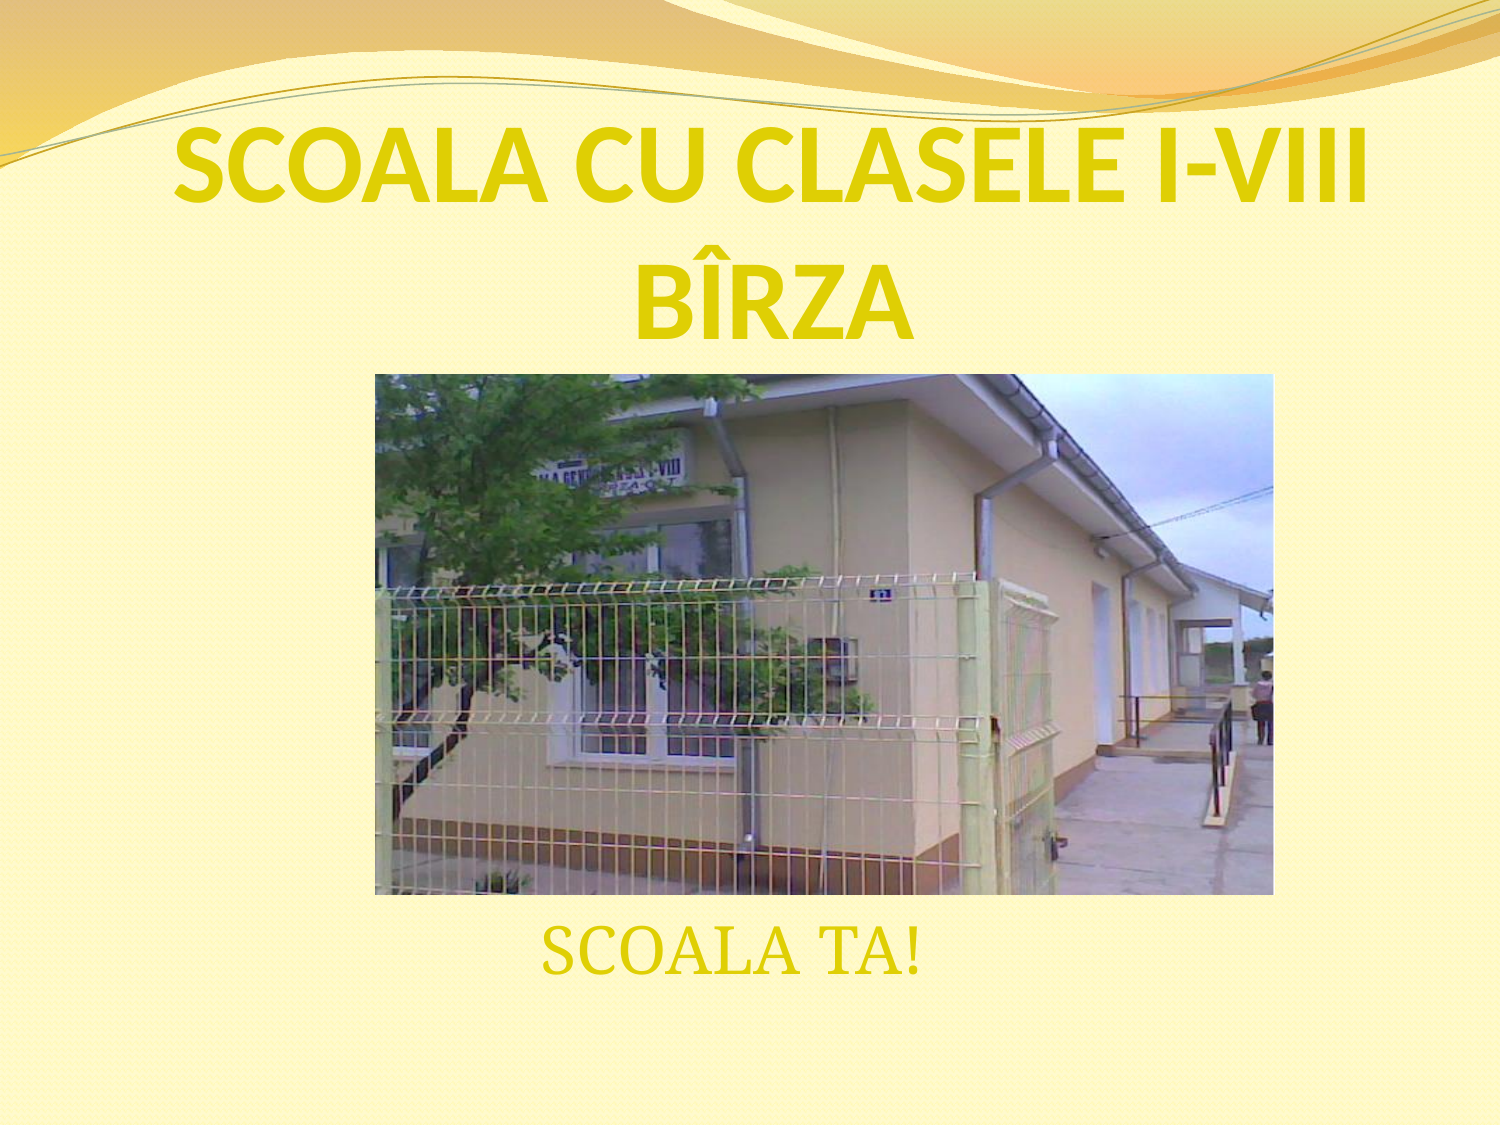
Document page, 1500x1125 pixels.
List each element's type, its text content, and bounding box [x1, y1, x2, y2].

picture [374, 374, 1276, 895]
title SCOALA CU CLASELE I-VIII BÎRZA [137, 87, 1413, 363]
subtitle SCOALA TA! [212, 900, 1263, 1000]
